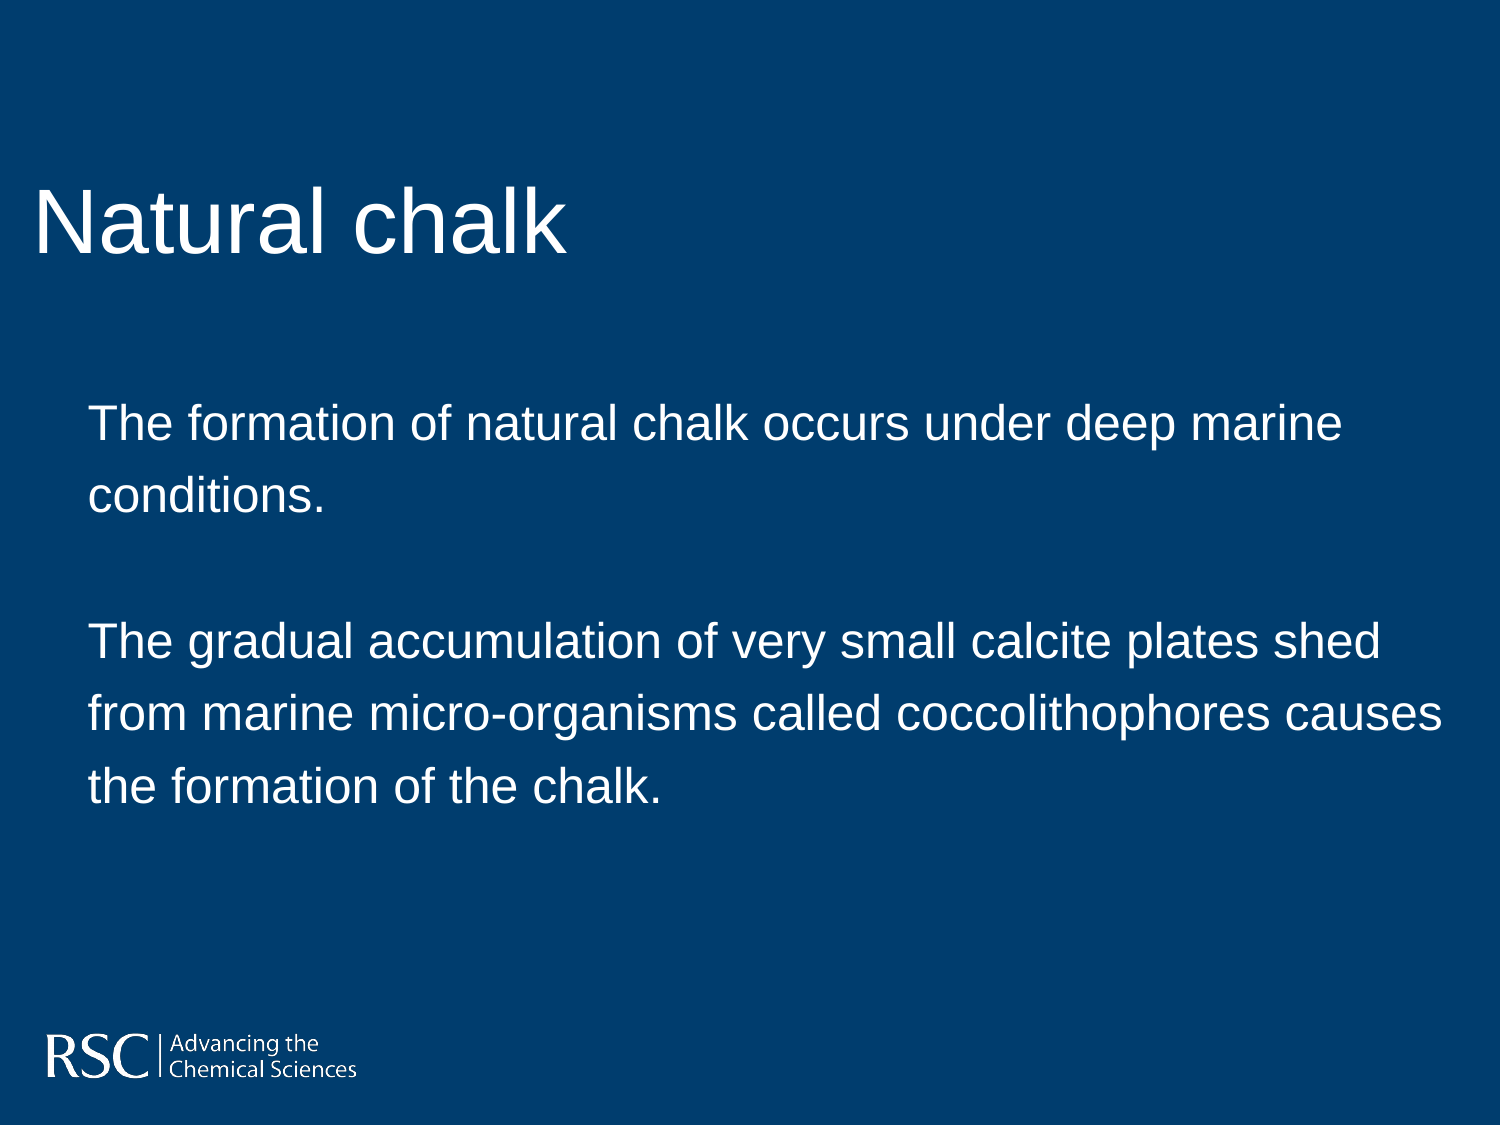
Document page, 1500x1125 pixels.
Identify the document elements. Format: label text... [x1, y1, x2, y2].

text_box Natural chalk [17, 175, 695, 279]
picture [42, 1028, 72, 1082]
text_box The formation of natural chalk occurs under deep marine conditions. The gradual accumulation of very small calcite plates shed from marine micro-organisms called coccolithophores causes the formation of the chalk. [72, 234, 1500, 1125]
